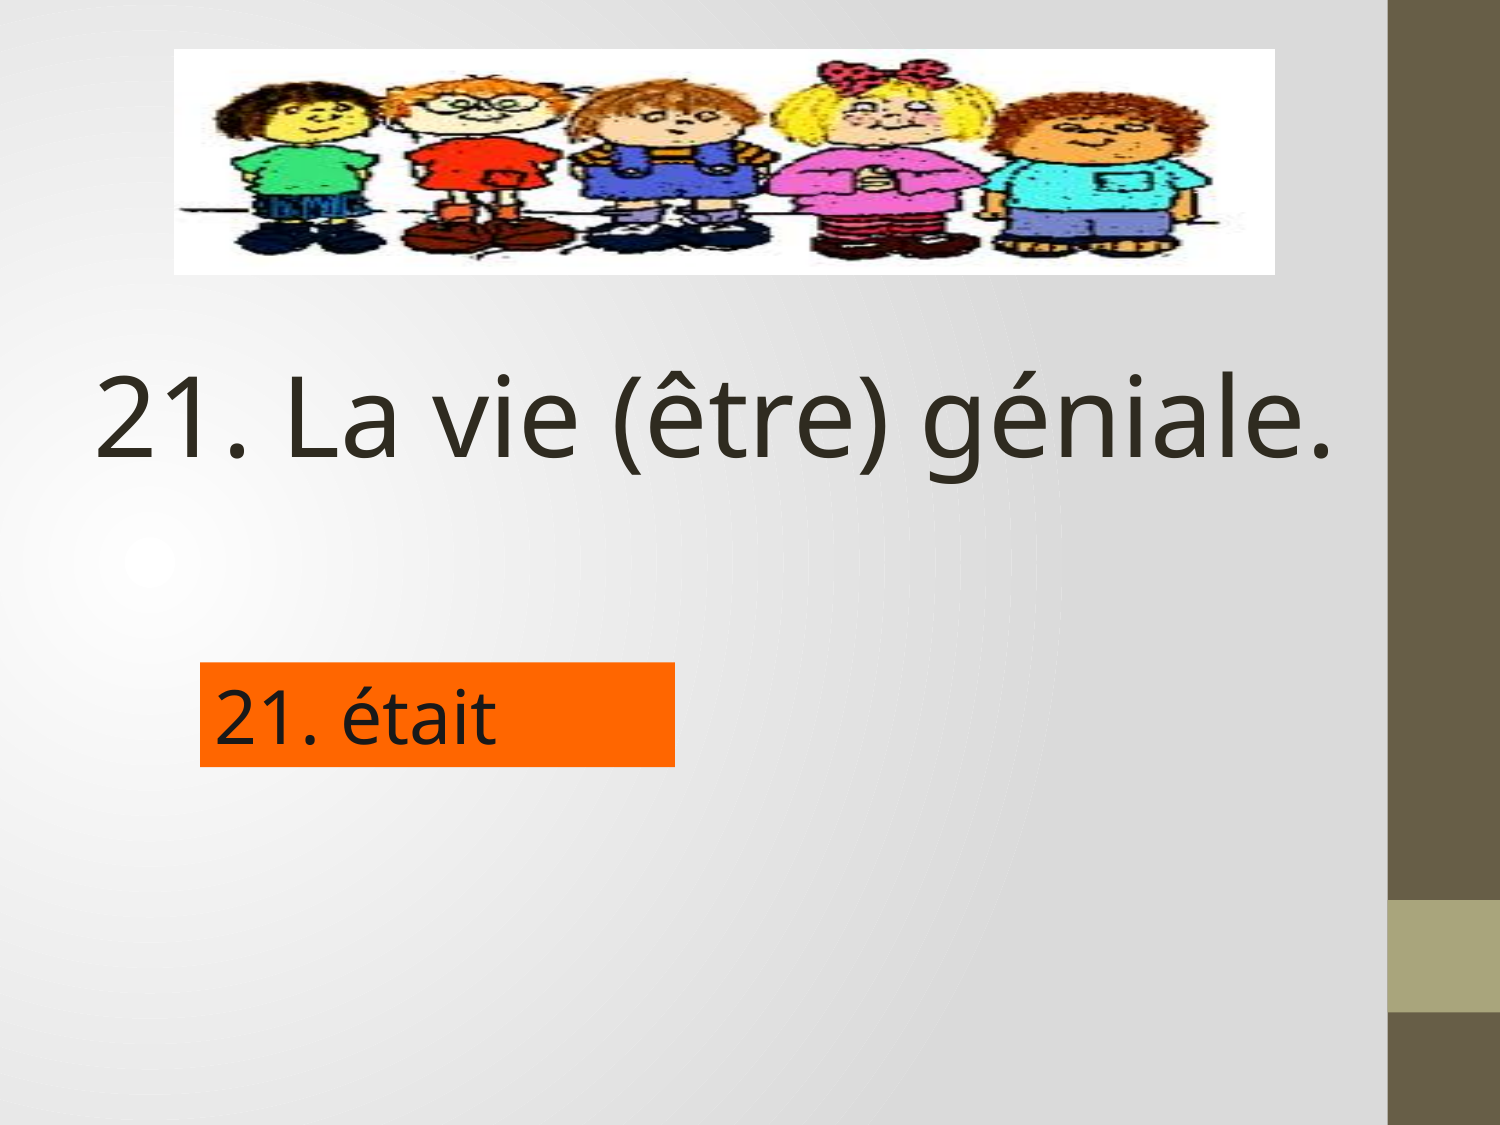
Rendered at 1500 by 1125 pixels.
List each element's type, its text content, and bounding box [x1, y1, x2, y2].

picture [174, 49, 1276, 276]
list 21. La vie (être) géniale. [50, 337, 1363, 613]
text_box 21. était [200, 662, 675, 768]
